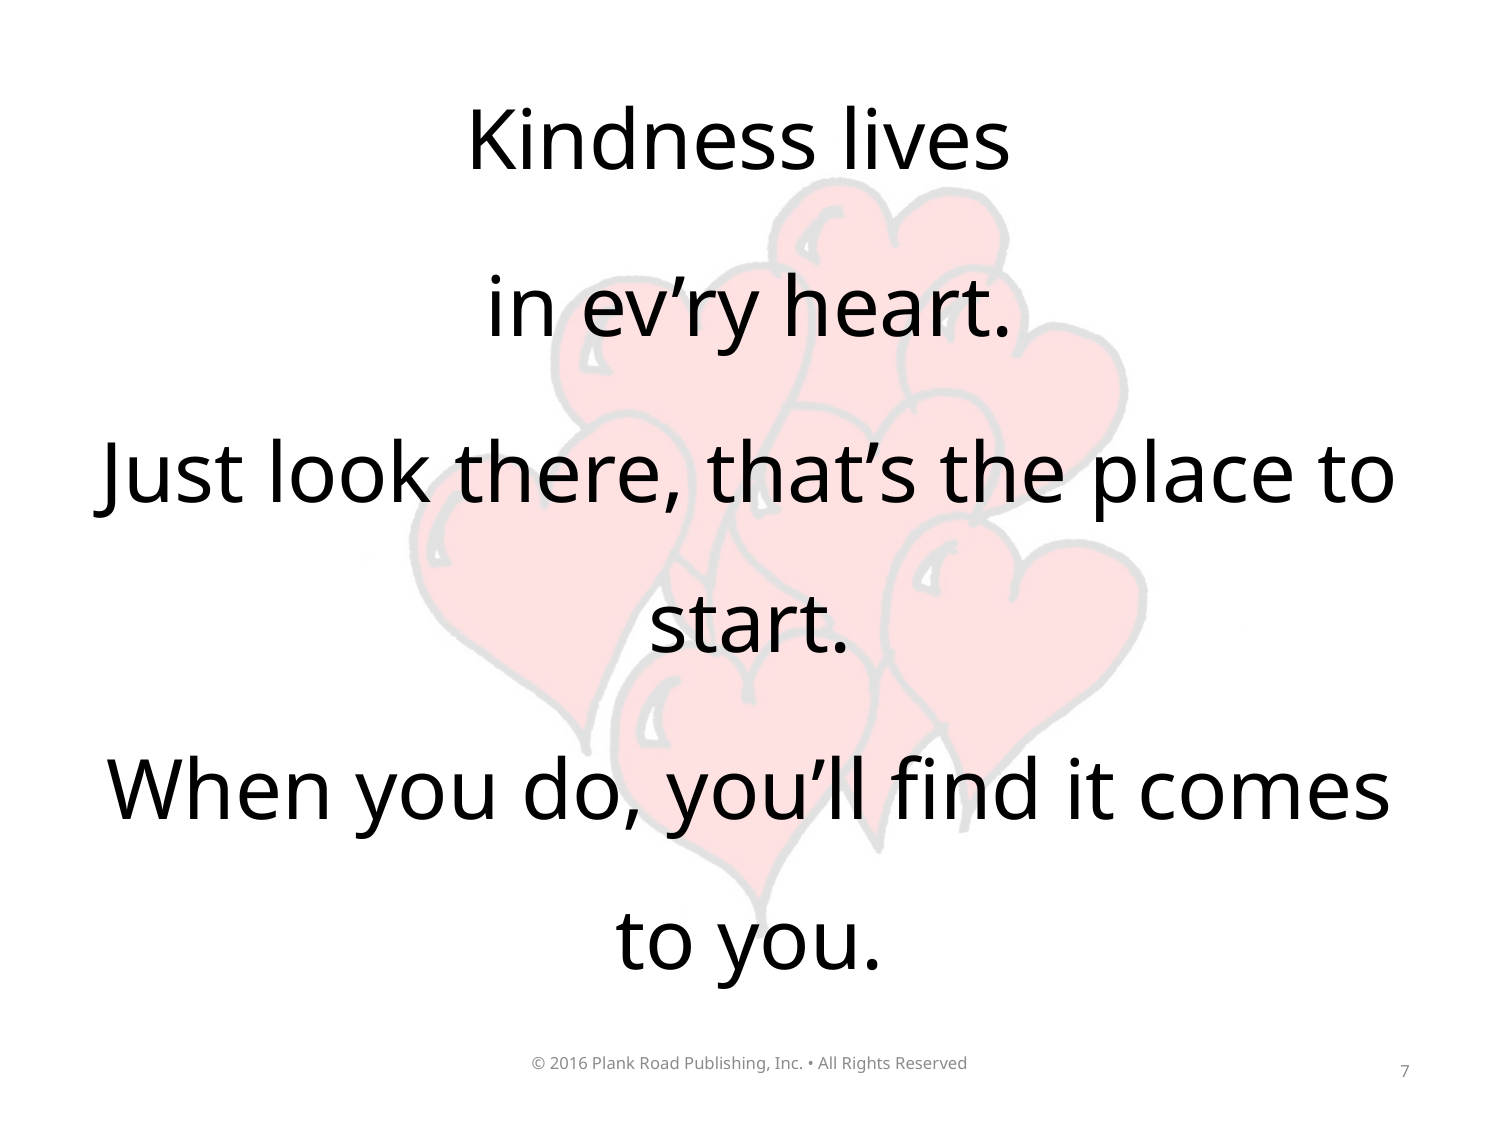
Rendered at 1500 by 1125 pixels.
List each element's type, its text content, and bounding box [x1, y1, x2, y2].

picture [343, 106, 1279, 992]
list Kindness lives in ev’ry heart. Just look there, that’s the place to start. When you do, you’ll find it comes to you. [75, 28, 1425, 1043]
slide_number 7 [1074, 1043, 1425, 1103]
